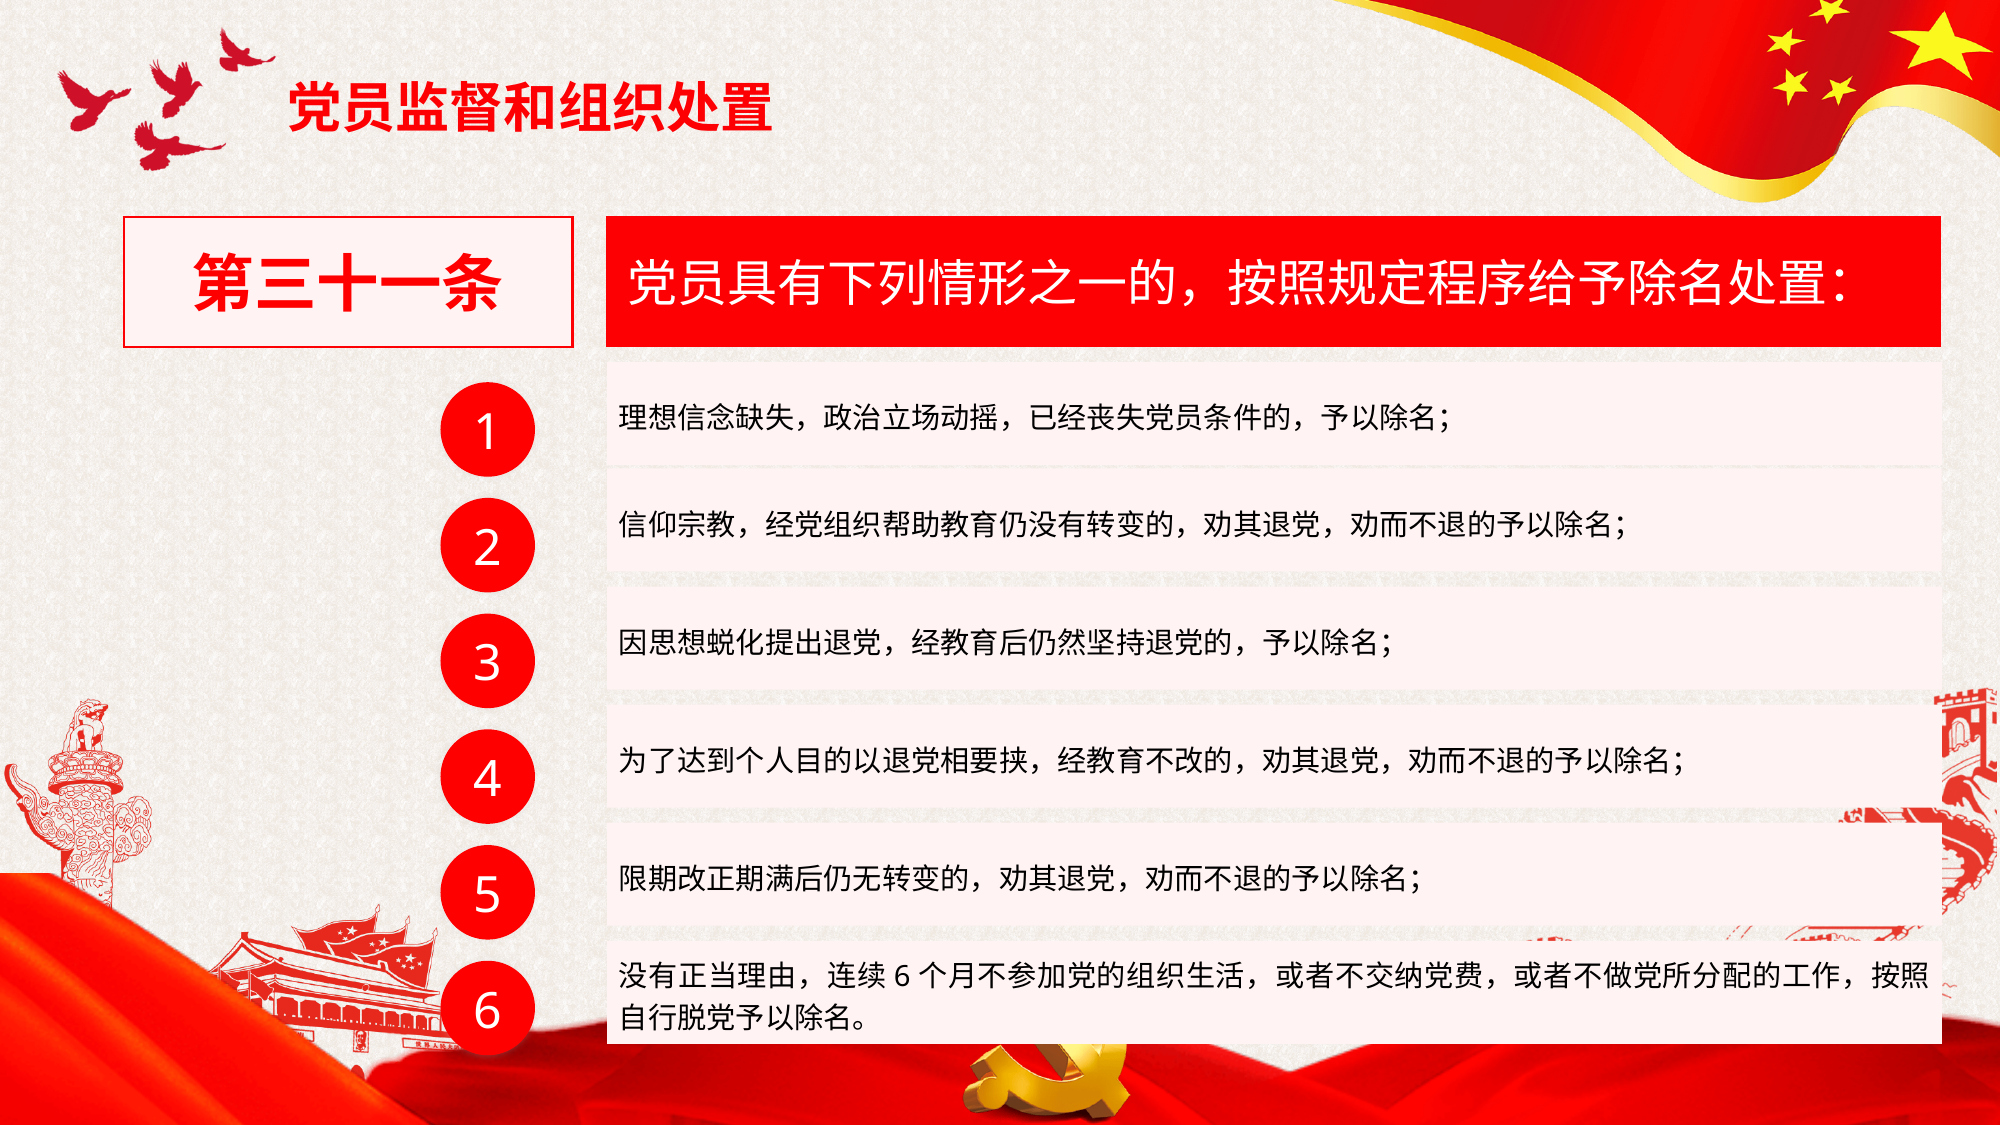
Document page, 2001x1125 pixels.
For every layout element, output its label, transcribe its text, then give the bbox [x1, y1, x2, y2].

text_box 2 [439, 496, 537, 594]
text_box 4 [439, 728, 537, 825]
text_box 理想信念缺失，政治立场动摇，已经丧失党员条件的，予以除名； [607, 362, 1942, 466]
text_box 6 [439, 959, 537, 1057]
text_box 为了达到个人目的以退党相要挟，经教育不改的，劝其退党，劝而不退的予以除名； [607, 704, 1942, 808]
text_box 第三十一条 [123, 216, 574, 348]
text_box 没有正当理由，连续6个月不参加党的组织生活，或者不交纳党费，或者不做党所分配的工作，按照自行脱党予以除名。 [607, 940, 1942, 1044]
picture [0, 0, 2000, 1125]
text_box 信仰宗教，经党组织帮助教育仍没有转变的，劝其退党，劝而不退的予以除名； [607, 468, 1942, 572]
text_box 1 [439, 381, 537, 478]
text_box 3 [439, 612, 537, 710]
text_box 因思想蜕化提出退党，经教育后仍然坚持退党的，予以除名； [607, 586, 1942, 690]
text_box 5 [439, 844, 537, 941]
text_box 党员监督和组织处置 [267, 63, 879, 149]
text_box 限期改正期满后仍无转变的，劝其退党，劝而不退的予以除名； [607, 822, 1942, 926]
text_box 党员具有下列情形之一的，按照规定程序给予除名处置： [606, 215, 1942, 347]
